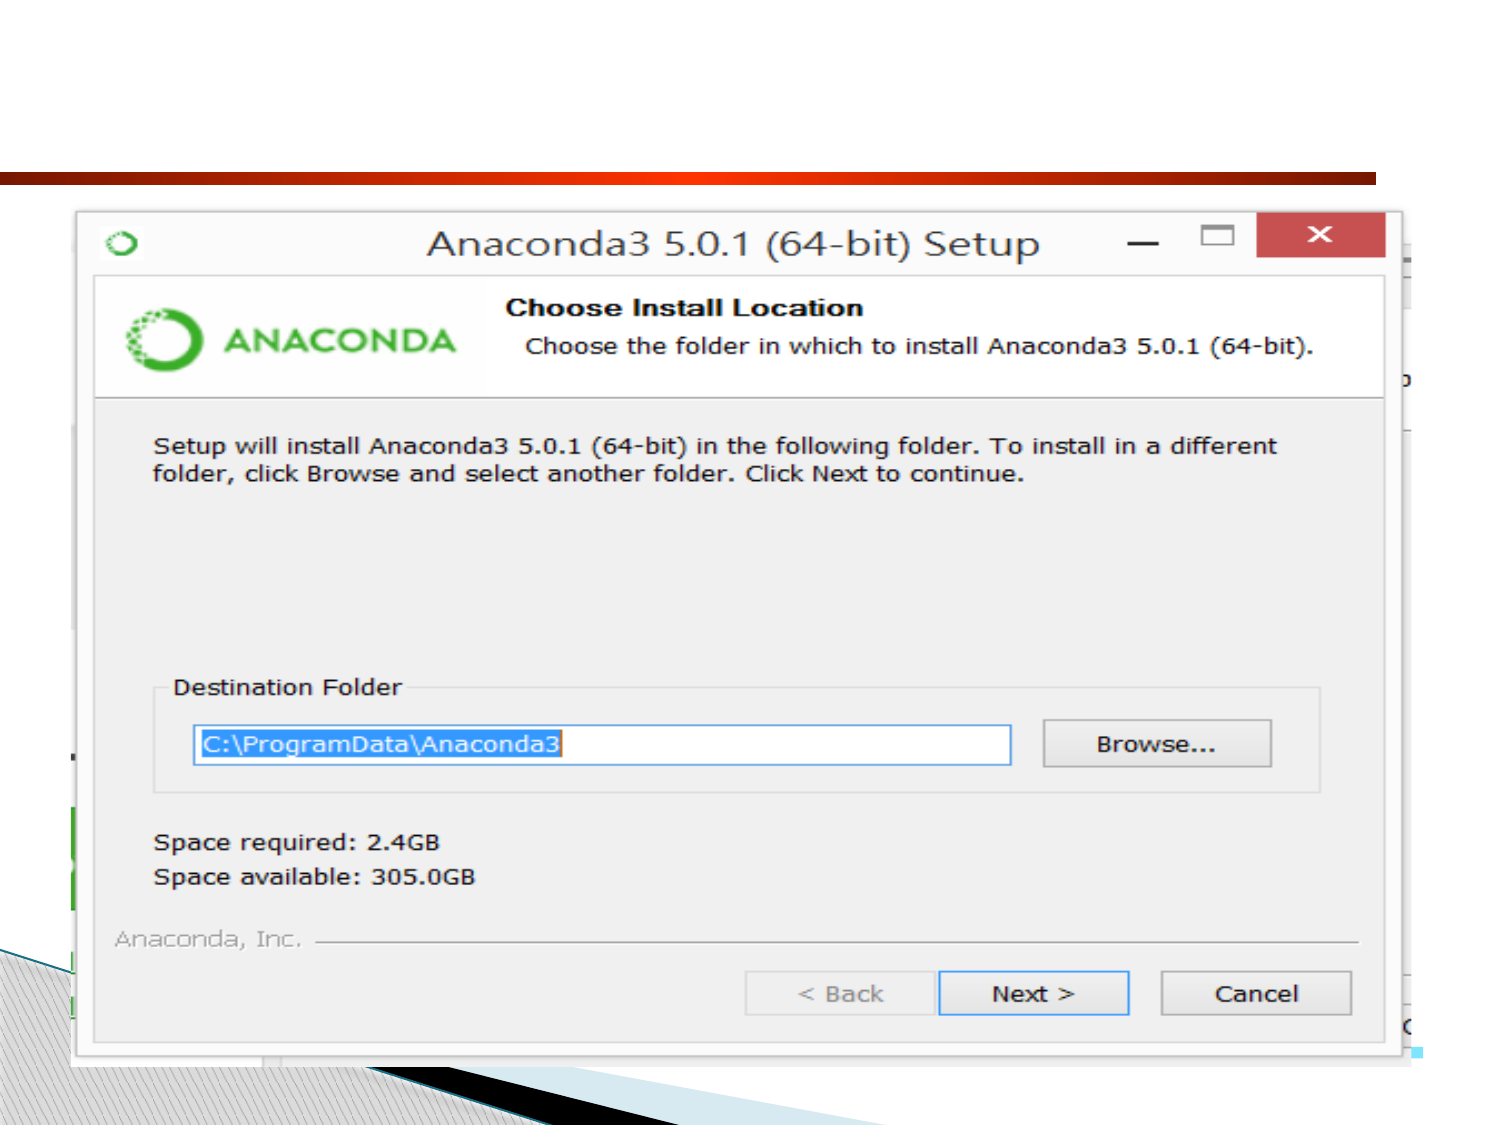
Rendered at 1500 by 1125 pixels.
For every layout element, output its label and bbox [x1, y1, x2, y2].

picture [70, 195, 1412, 1067]
